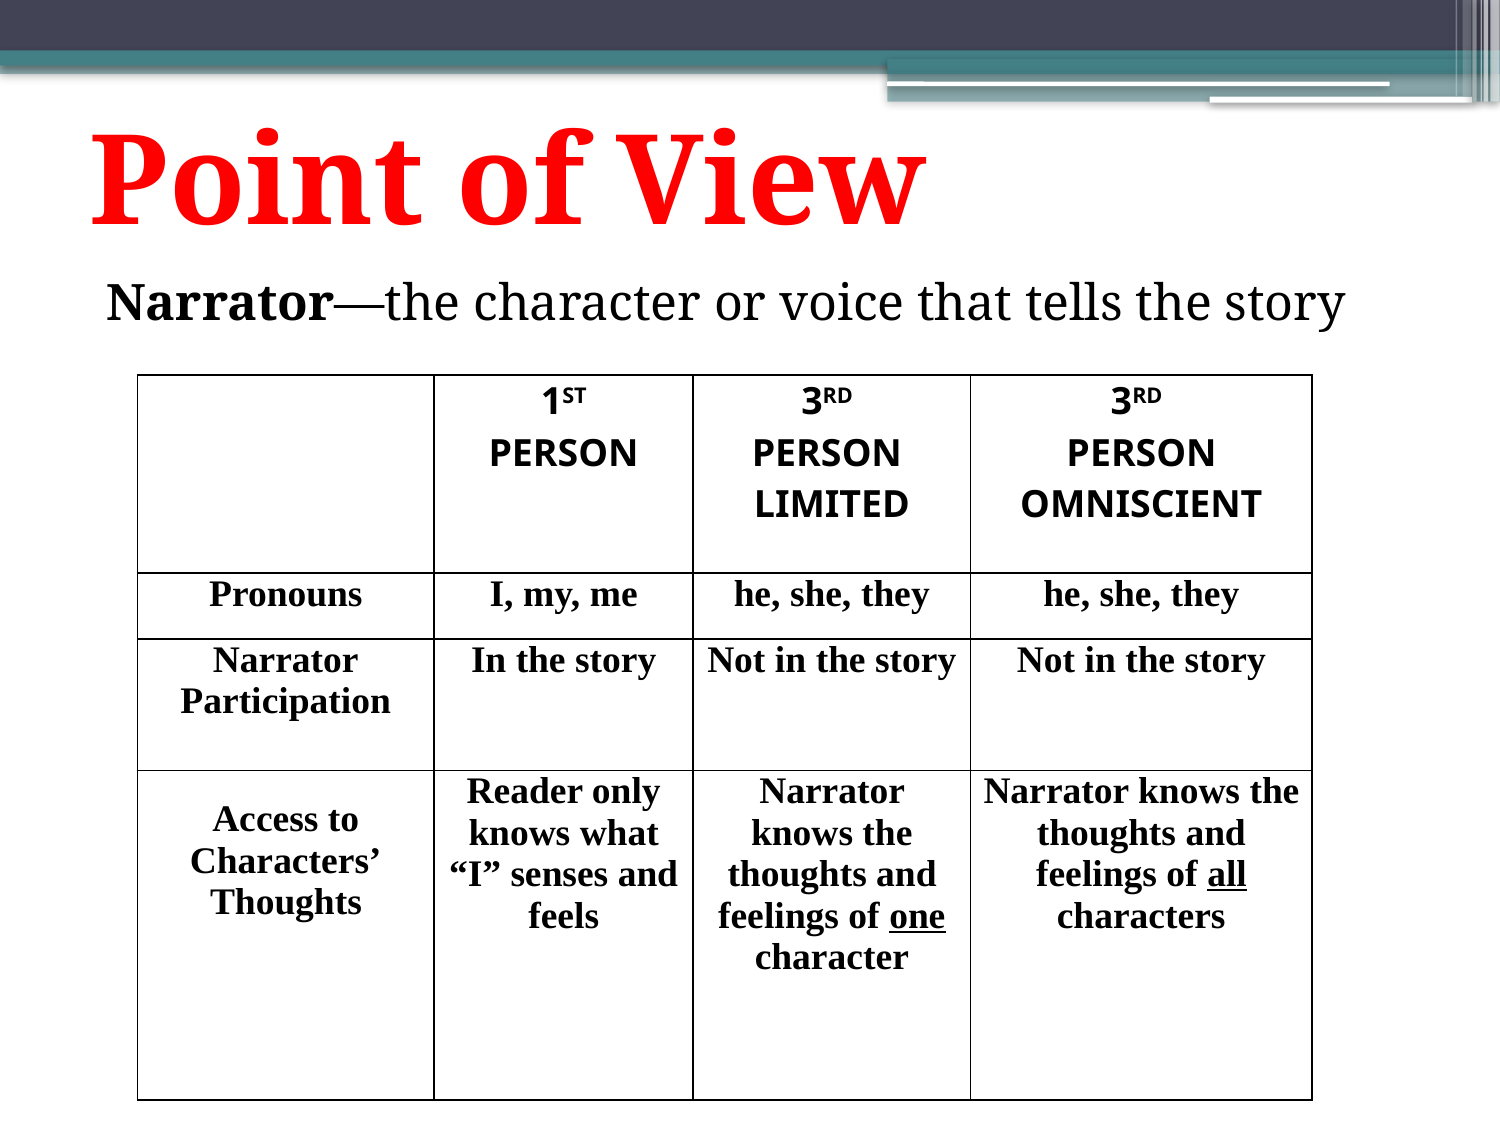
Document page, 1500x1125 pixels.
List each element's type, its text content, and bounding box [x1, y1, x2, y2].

table_cell Reader only knows what “I” senses and feels [435, 771, 692, 1099]
table_cell Narrator Participation [138, 640, 433, 770]
table_cell Not in the story [971, 640, 1311, 770]
table_cell In the story [435, 640, 692, 770]
table_header 1st person [435, 376, 692, 572]
table_cell I, my, me [435, 574, 692, 638]
table_header [138, 376, 433, 572]
table_cell he, she, they [971, 574, 1311, 638]
table_cell he, she, they [694, 574, 970, 638]
table_header 3rd person omniscient [971, 376, 1311, 572]
table_cell Pronouns [138, 574, 433, 638]
table_cell Access to Characters’ Thoughts [138, 771, 433, 1099]
table_cell Not in the story [694, 640, 970, 770]
table_cell Narrator knows the thoughts and feelings of all characters [971, 771, 1311, 1099]
title Point of View [75, 87, 1425, 262]
table_header 3rd person limited [694, 376, 970, 572]
list Narrator—the character or voice that tells the story [75, 262, 1425, 350]
table_cell Narrator knows the thoughts and feelings of one character [694, 771, 970, 1099]
